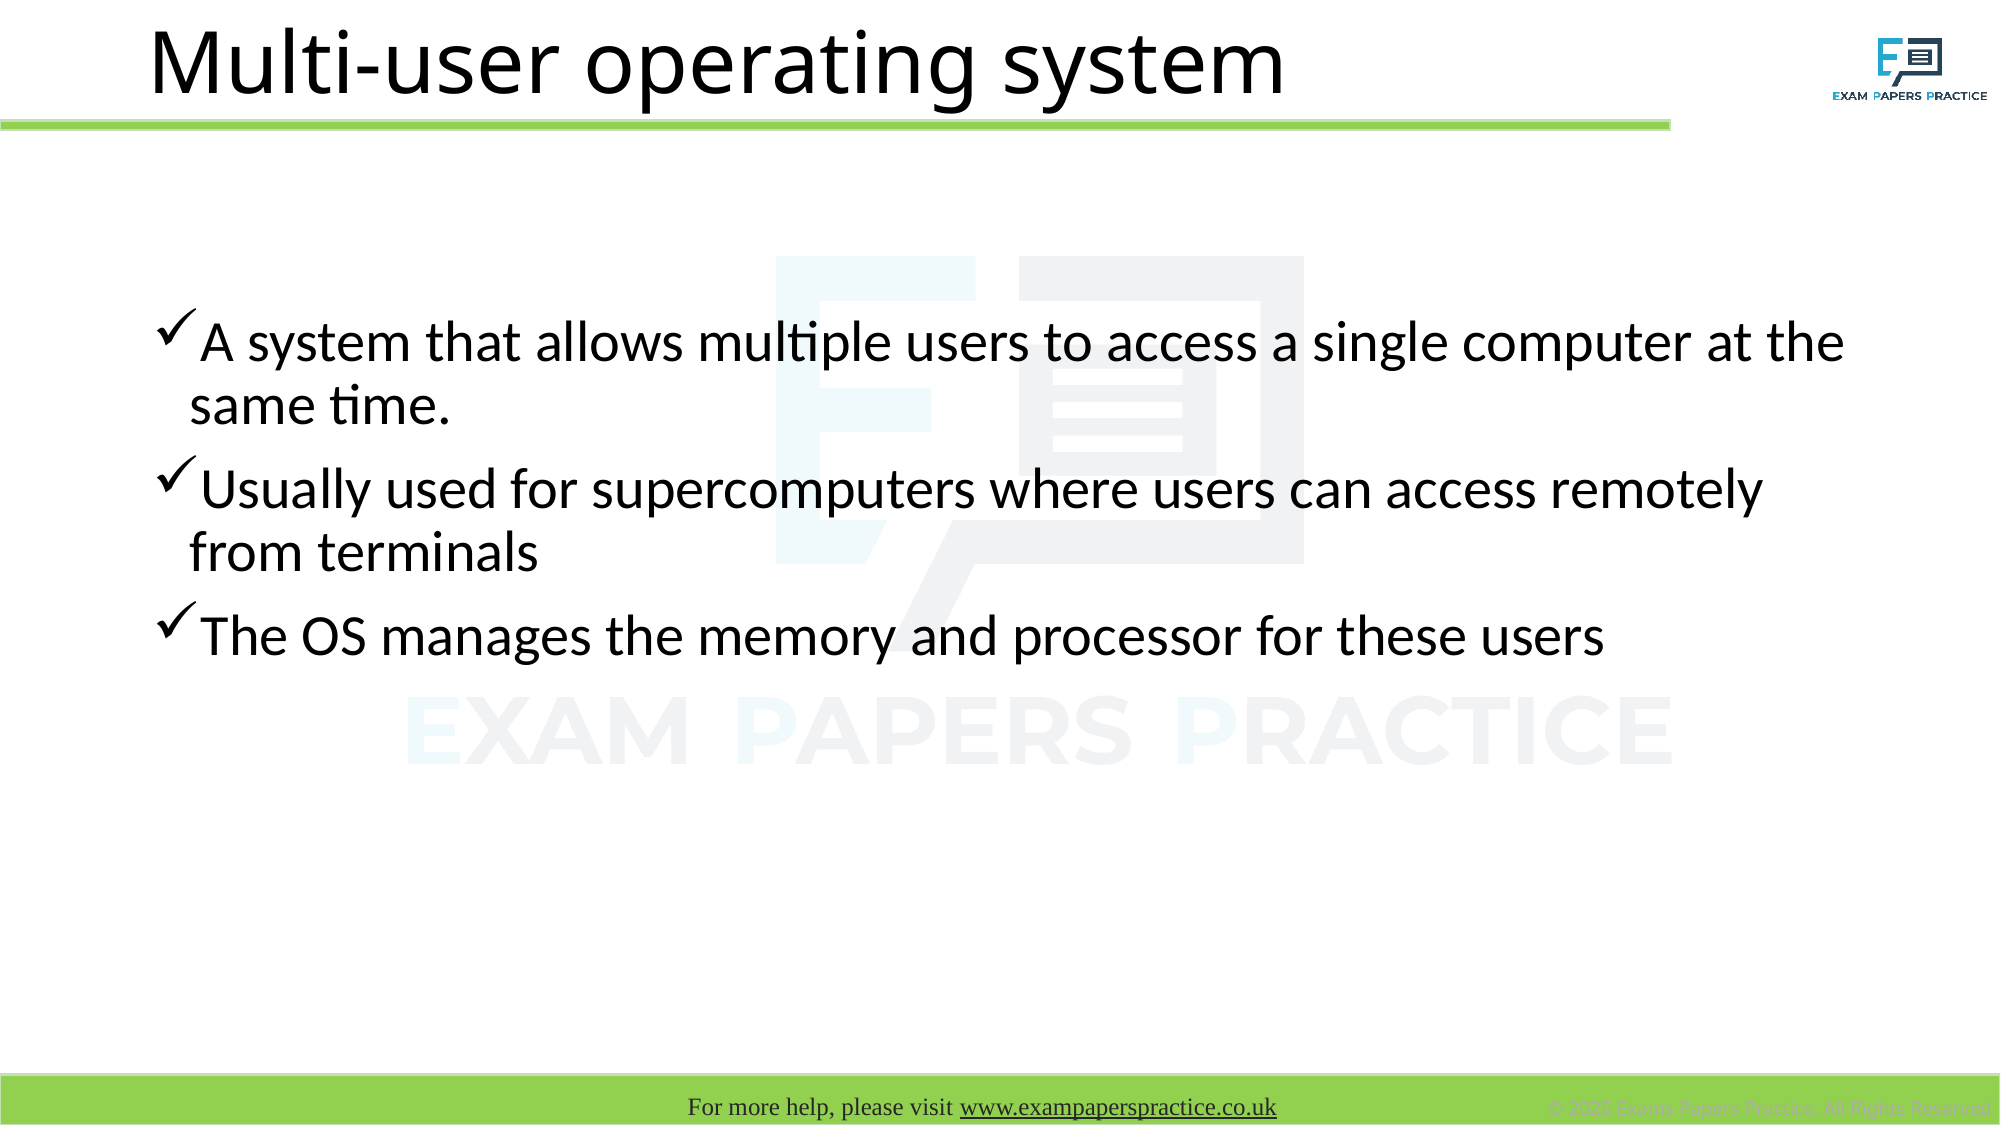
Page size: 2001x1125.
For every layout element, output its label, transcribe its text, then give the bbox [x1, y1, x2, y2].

list A system that allows multiple users to access a single computer at the same time. Usually used for supercomputers where users can access remotely from terminals The OS manages the memory and processor for these users [137, 304, 1863, 1018]
title Multi-user operating system [132, 11, 1858, 121]
